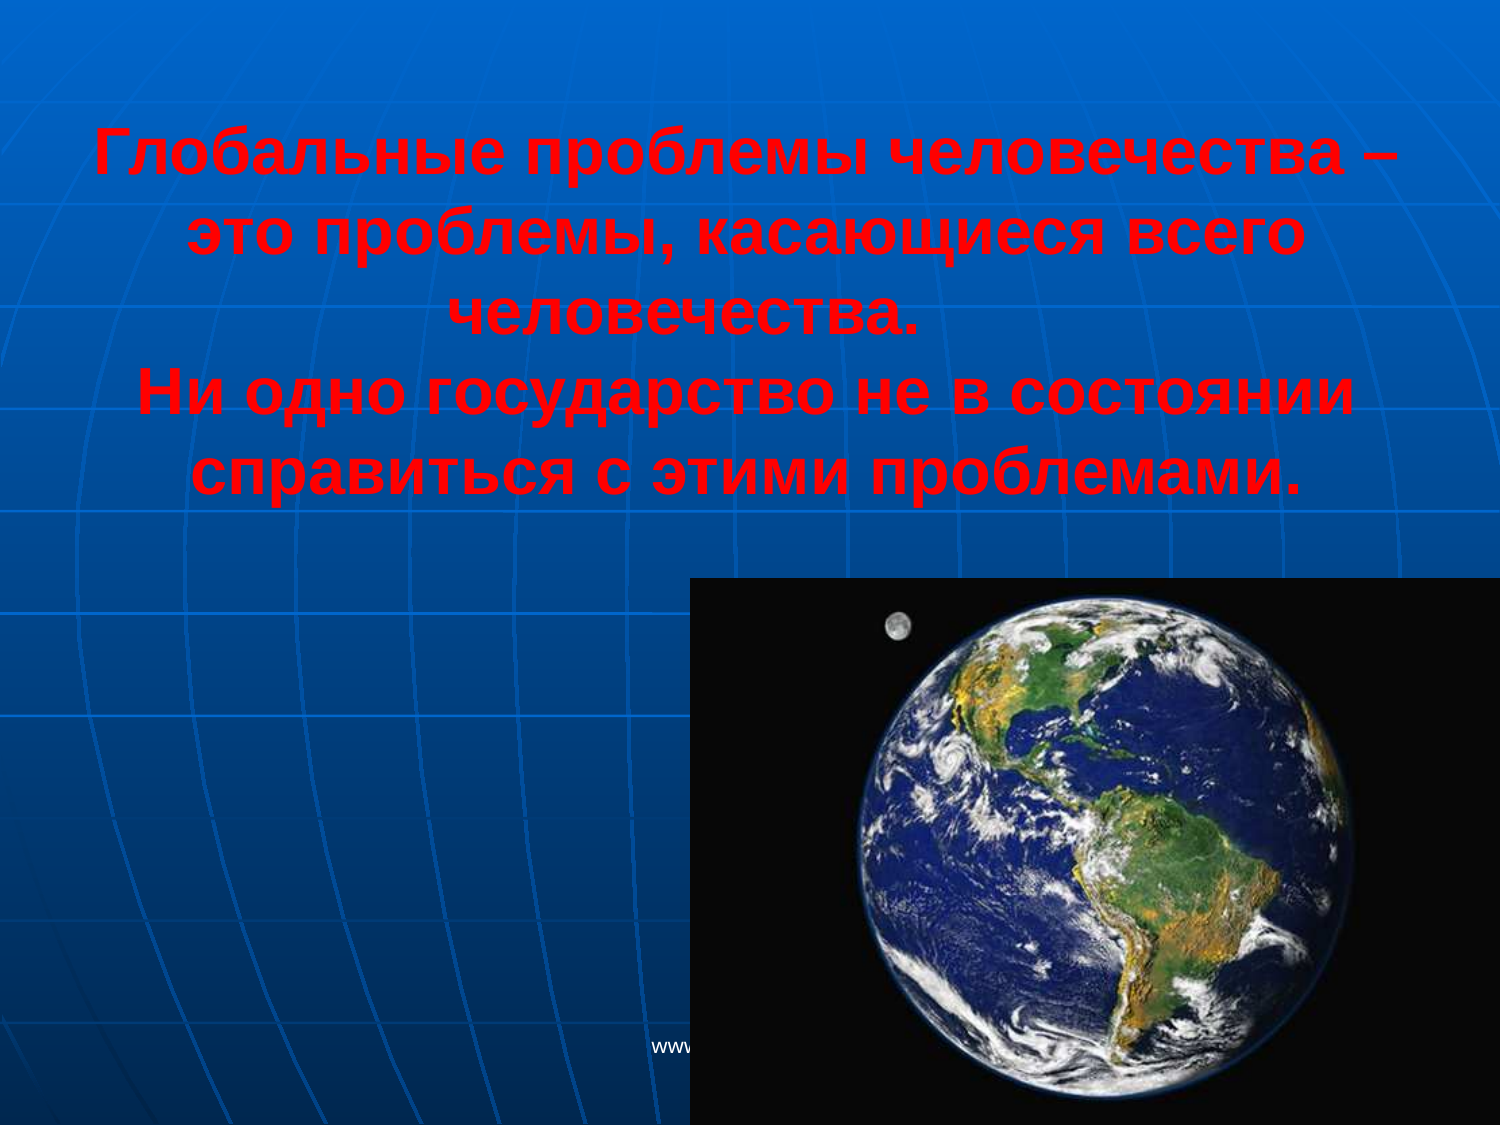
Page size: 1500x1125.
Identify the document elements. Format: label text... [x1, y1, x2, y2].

picture [690, 578, 1500, 1125]
title Глобальные проблемы человечества – это проблемы, касающиеся всего человечества. Ни одно государство не в состоянии справиться с этими проблемами. [76, 54, 1418, 562]
footer www.sliderpoint.org [512, 1024, 685, 1101]
